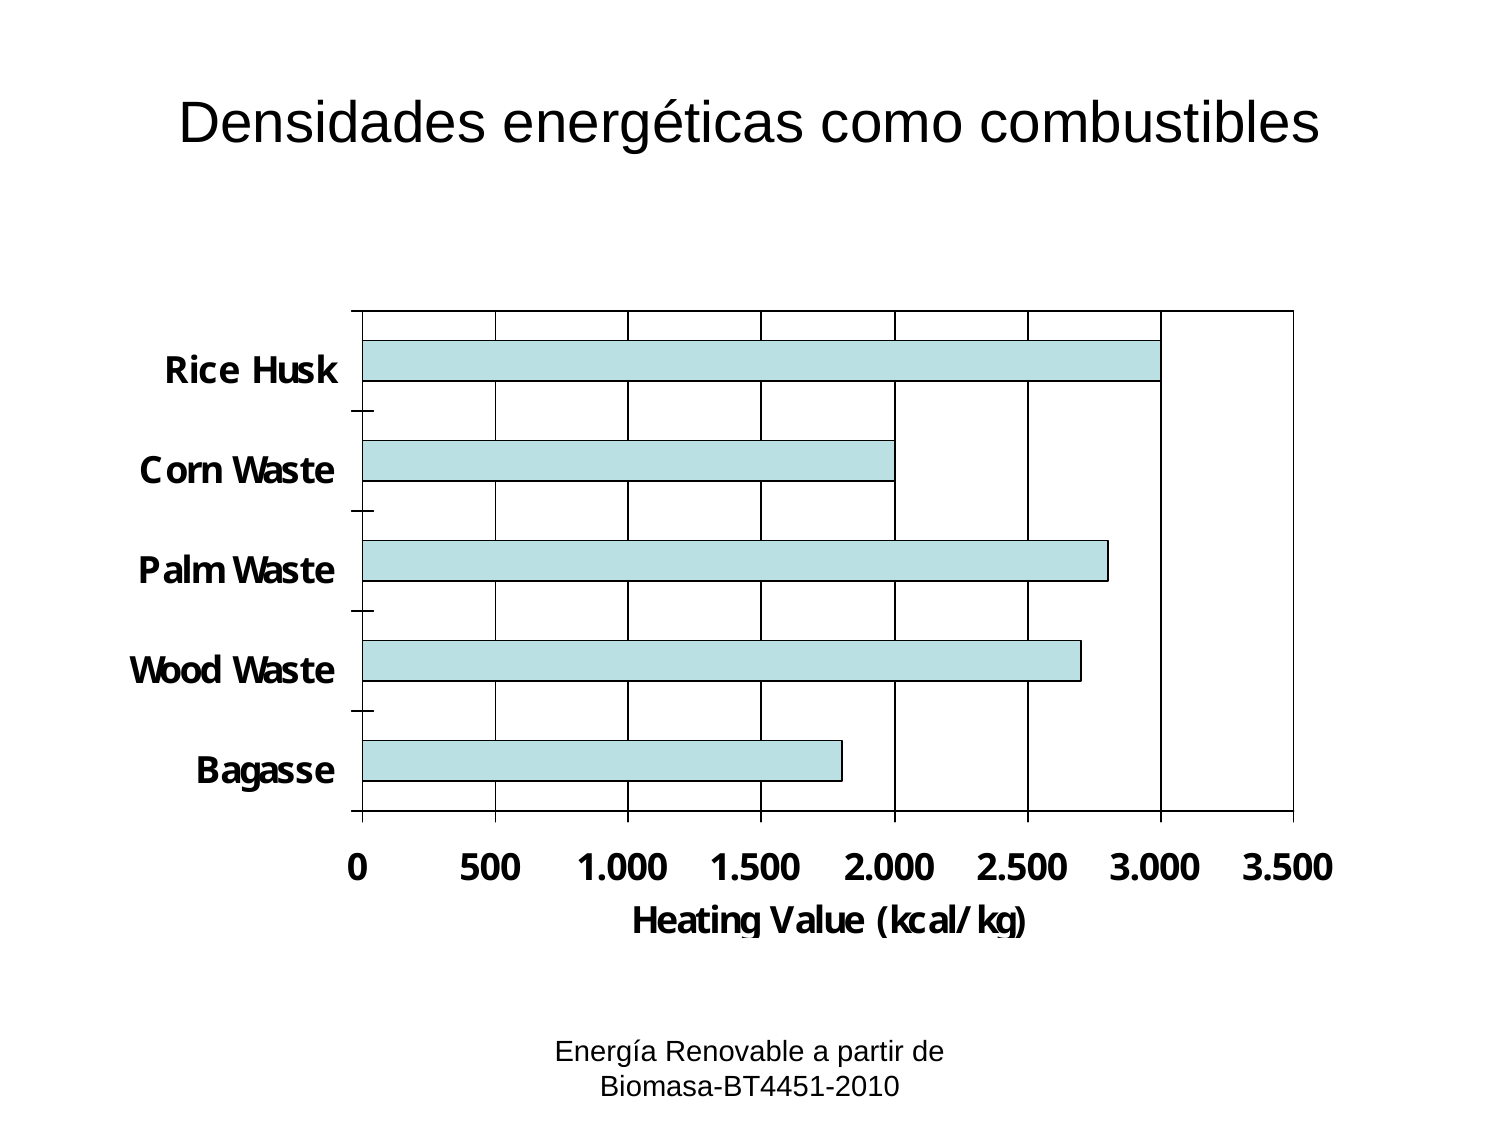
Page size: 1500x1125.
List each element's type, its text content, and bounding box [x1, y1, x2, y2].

footer Energía Renovable a partir de Biomasa-BT4451-2010 [512, 1024, 988, 1101]
title Densidades energéticas como combustibles [112, 74, 1388, 163]
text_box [99, 287, 1376, 963]
